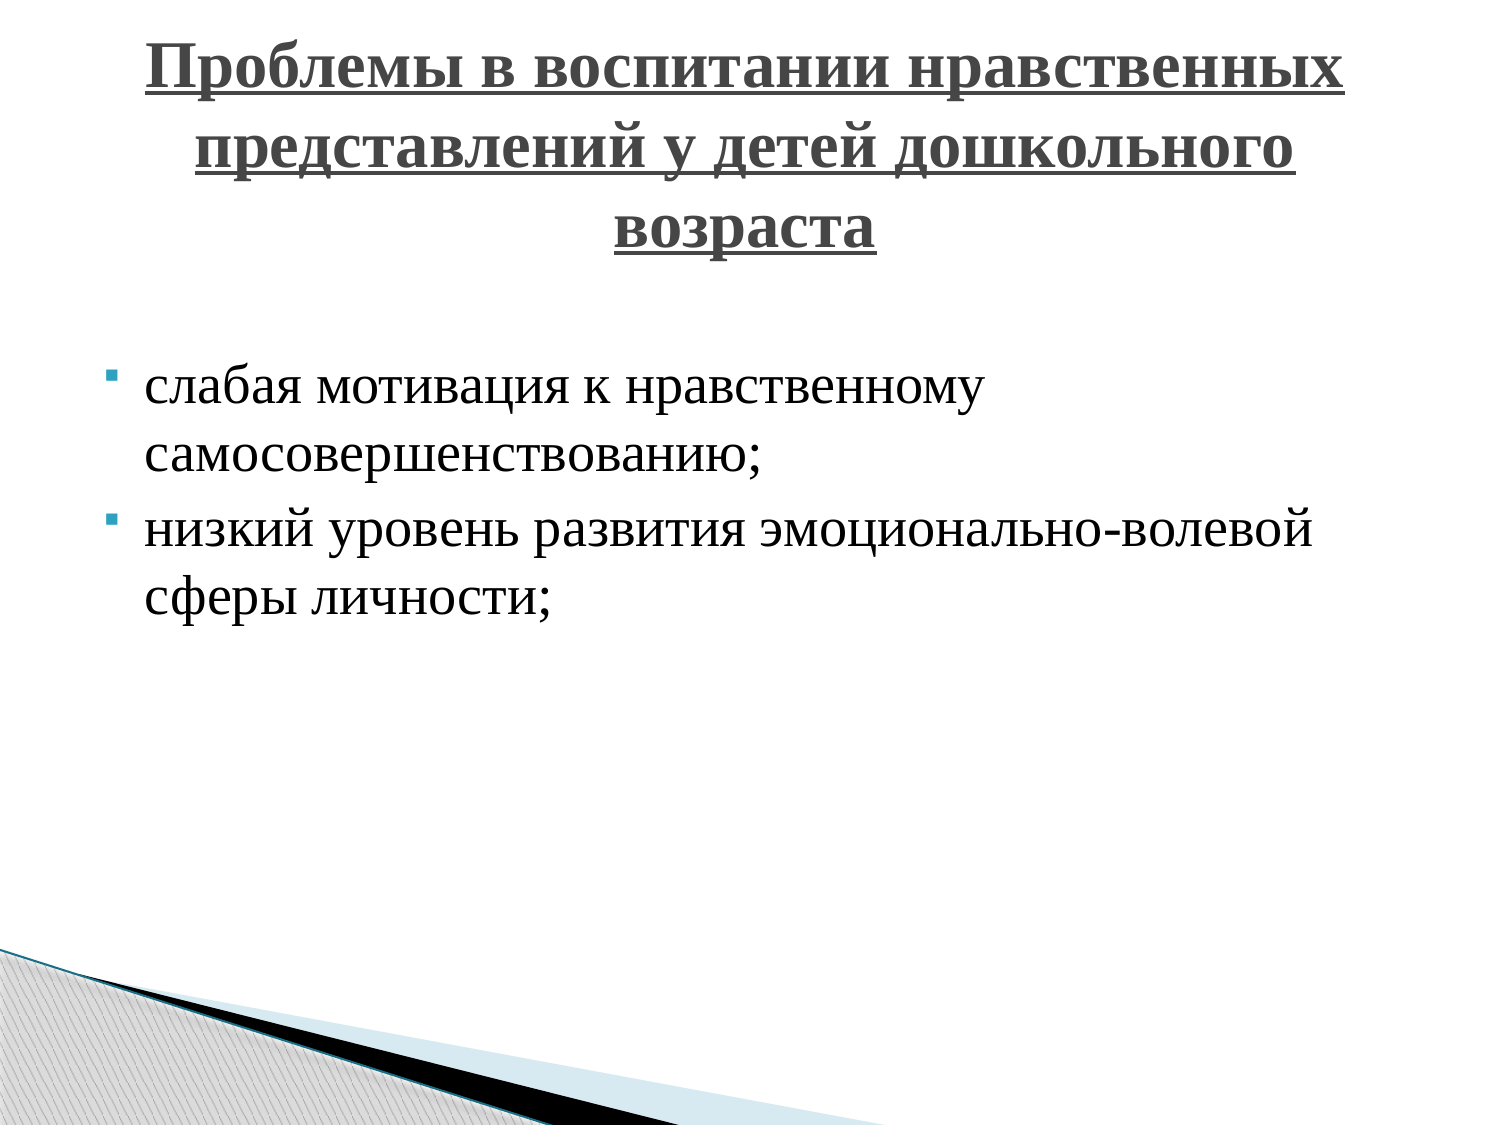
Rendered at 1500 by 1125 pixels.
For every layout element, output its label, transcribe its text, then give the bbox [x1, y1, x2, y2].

list слабая мотивация к нравственному самосовершенствованию; низкий уровень развития эмоционально-волевой сферы личности; [70, 339, 1421, 1083]
title Проблемы в воспитании нравственных представлений у детей дошкольного возраста [70, 46, 1421, 235]
